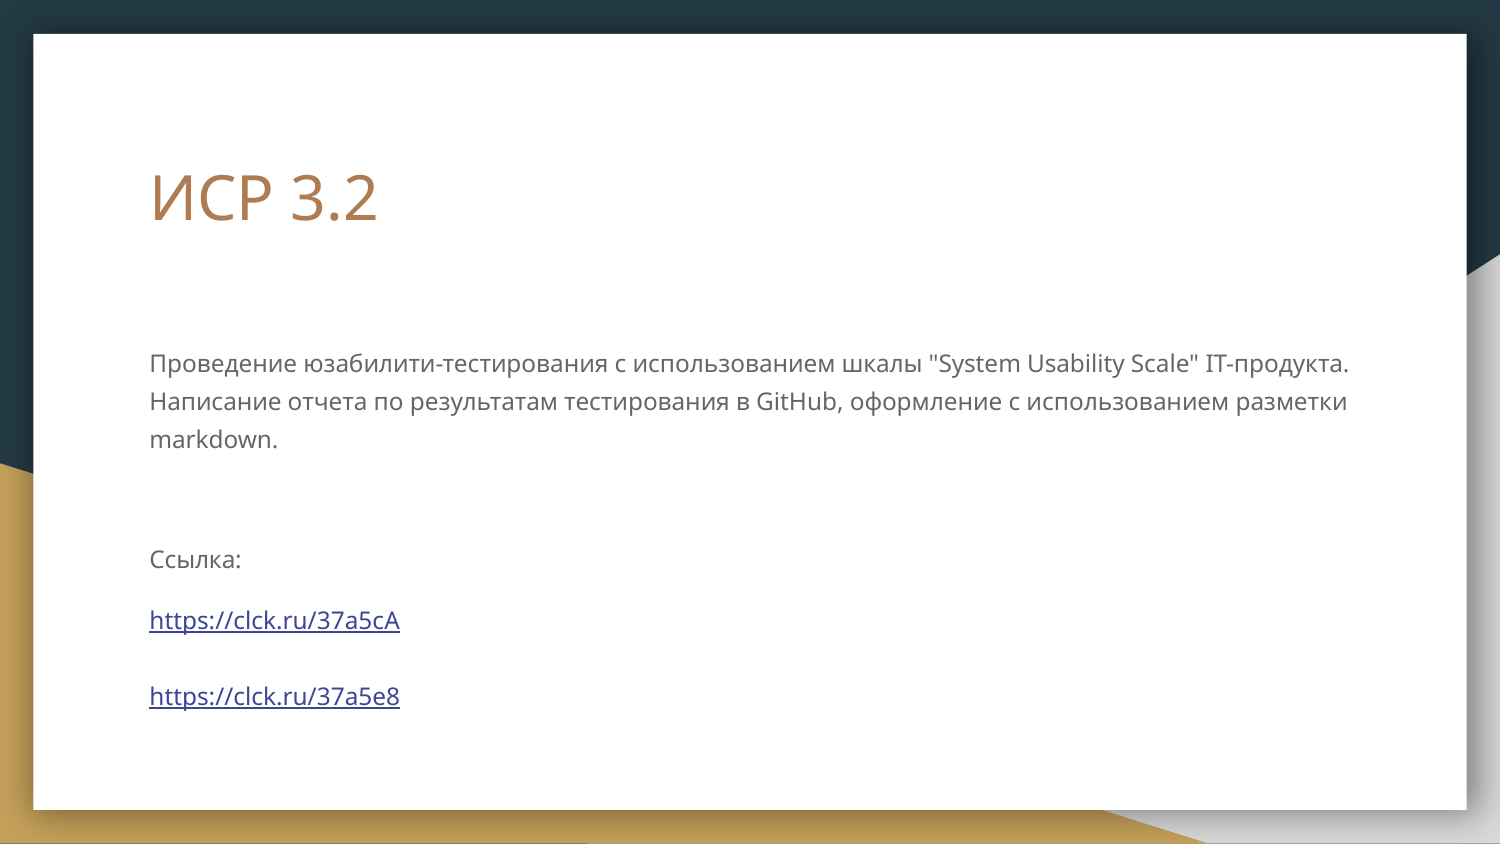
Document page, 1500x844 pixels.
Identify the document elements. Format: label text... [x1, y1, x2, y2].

list Проведение юзабилити-тестирования с использованием шкалы "System Usability Scale" IT-продукта. Написание отчета по результатам тестирования в GitHub, оформление с использованием разметки markdown. Ссылка: https://clck.ru/37a5cA https://clck.ru/37a5e8 [134, 326, 1366, 729]
title ИСР 3.2 [134, 138, 1366, 296]
